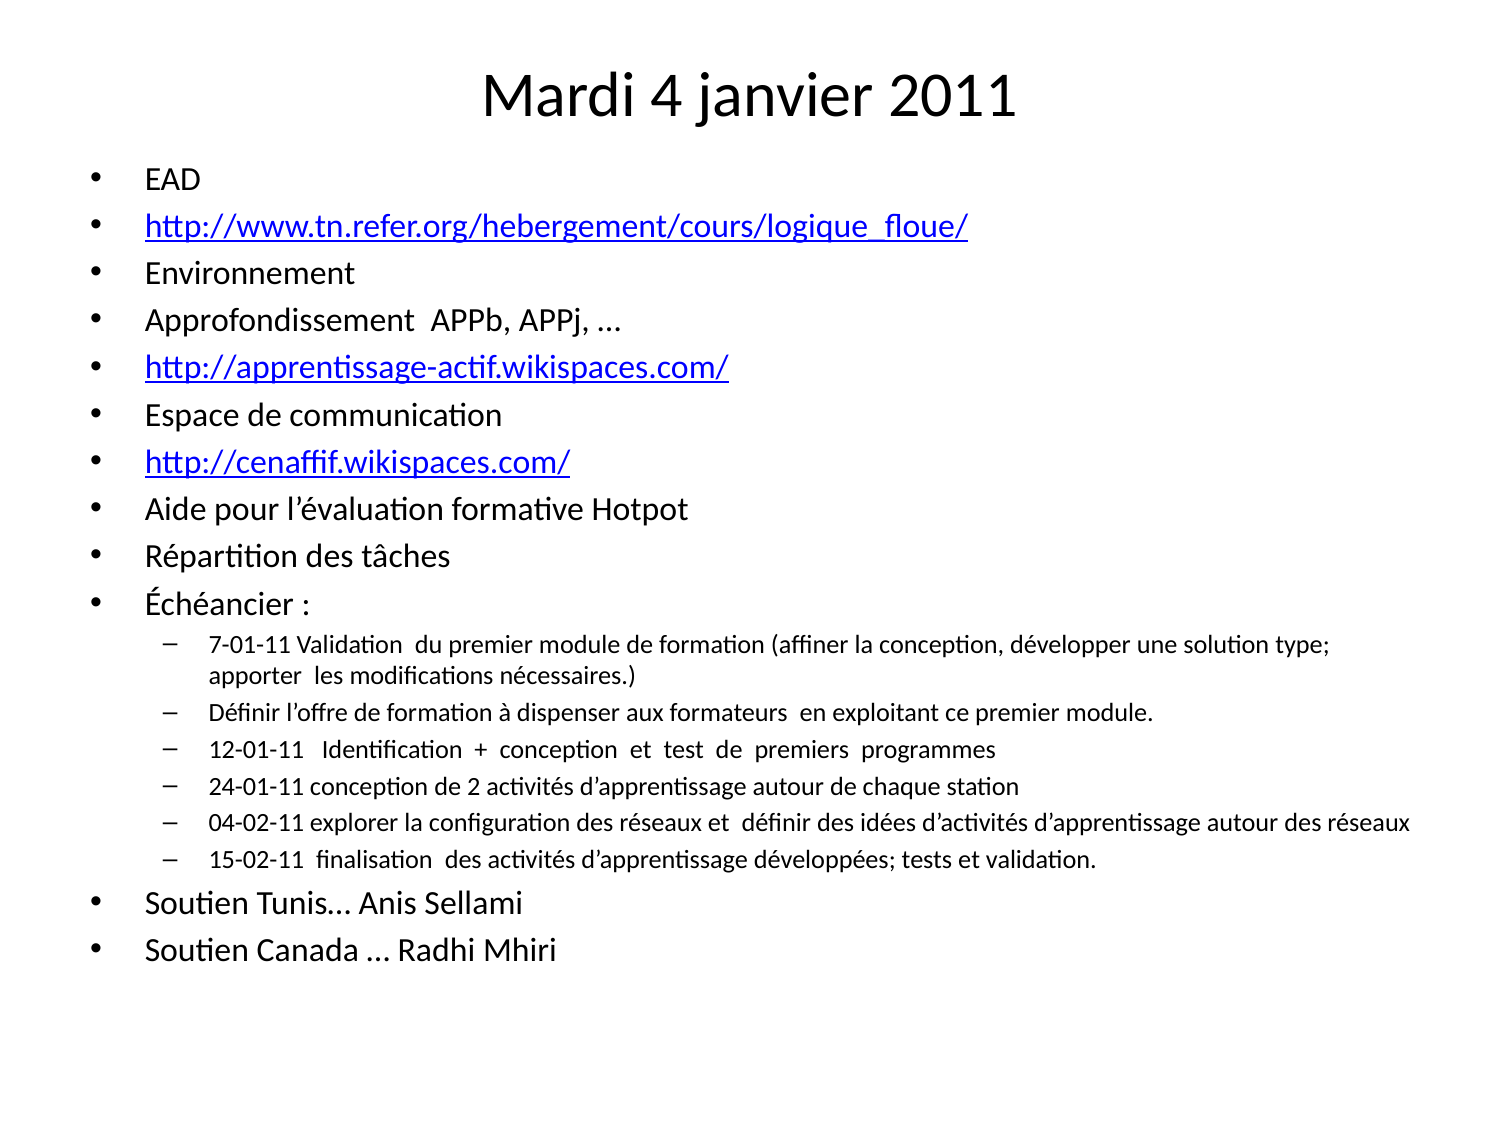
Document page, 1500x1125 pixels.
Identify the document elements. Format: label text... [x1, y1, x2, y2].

list EAD http://www.tn.refer.org/hebergement/cours/logique_floue/ Environnement Approfondissement APPb, APPj, … http://apprentissage-actif.wikispaces.com/ Espace de communication http://cenaffif.wikispaces.com/ Aide pour l’évaluation formative Hotpot Répartition des tâches Échéancier : 7-01-11 Validation du premier module de formation (affiner la conception, développer une solution type; apporter les modifications nécessaires.) Définir l’offre de formation à dispenser aux formateurs en exploitant ce premier module. 12-01-11 Identification + conception et test de premiers programmes 24-01-11 conception de 2 activités d’apprentissage autour de chaque station 04-02-11 explorer la configuration des réseaux et définir des idées d’activités d’apprentissage autour des réseaux 15-02-11 finalisation des activités d’apprentissage développées; tests et validation. Soutien Tunis… Anis Sellami Soutien Canada … Radhi Mhiri [75, 149, 1425, 1005]
title Mardi 4 janvier 2011 [75, 45, 1425, 138]
